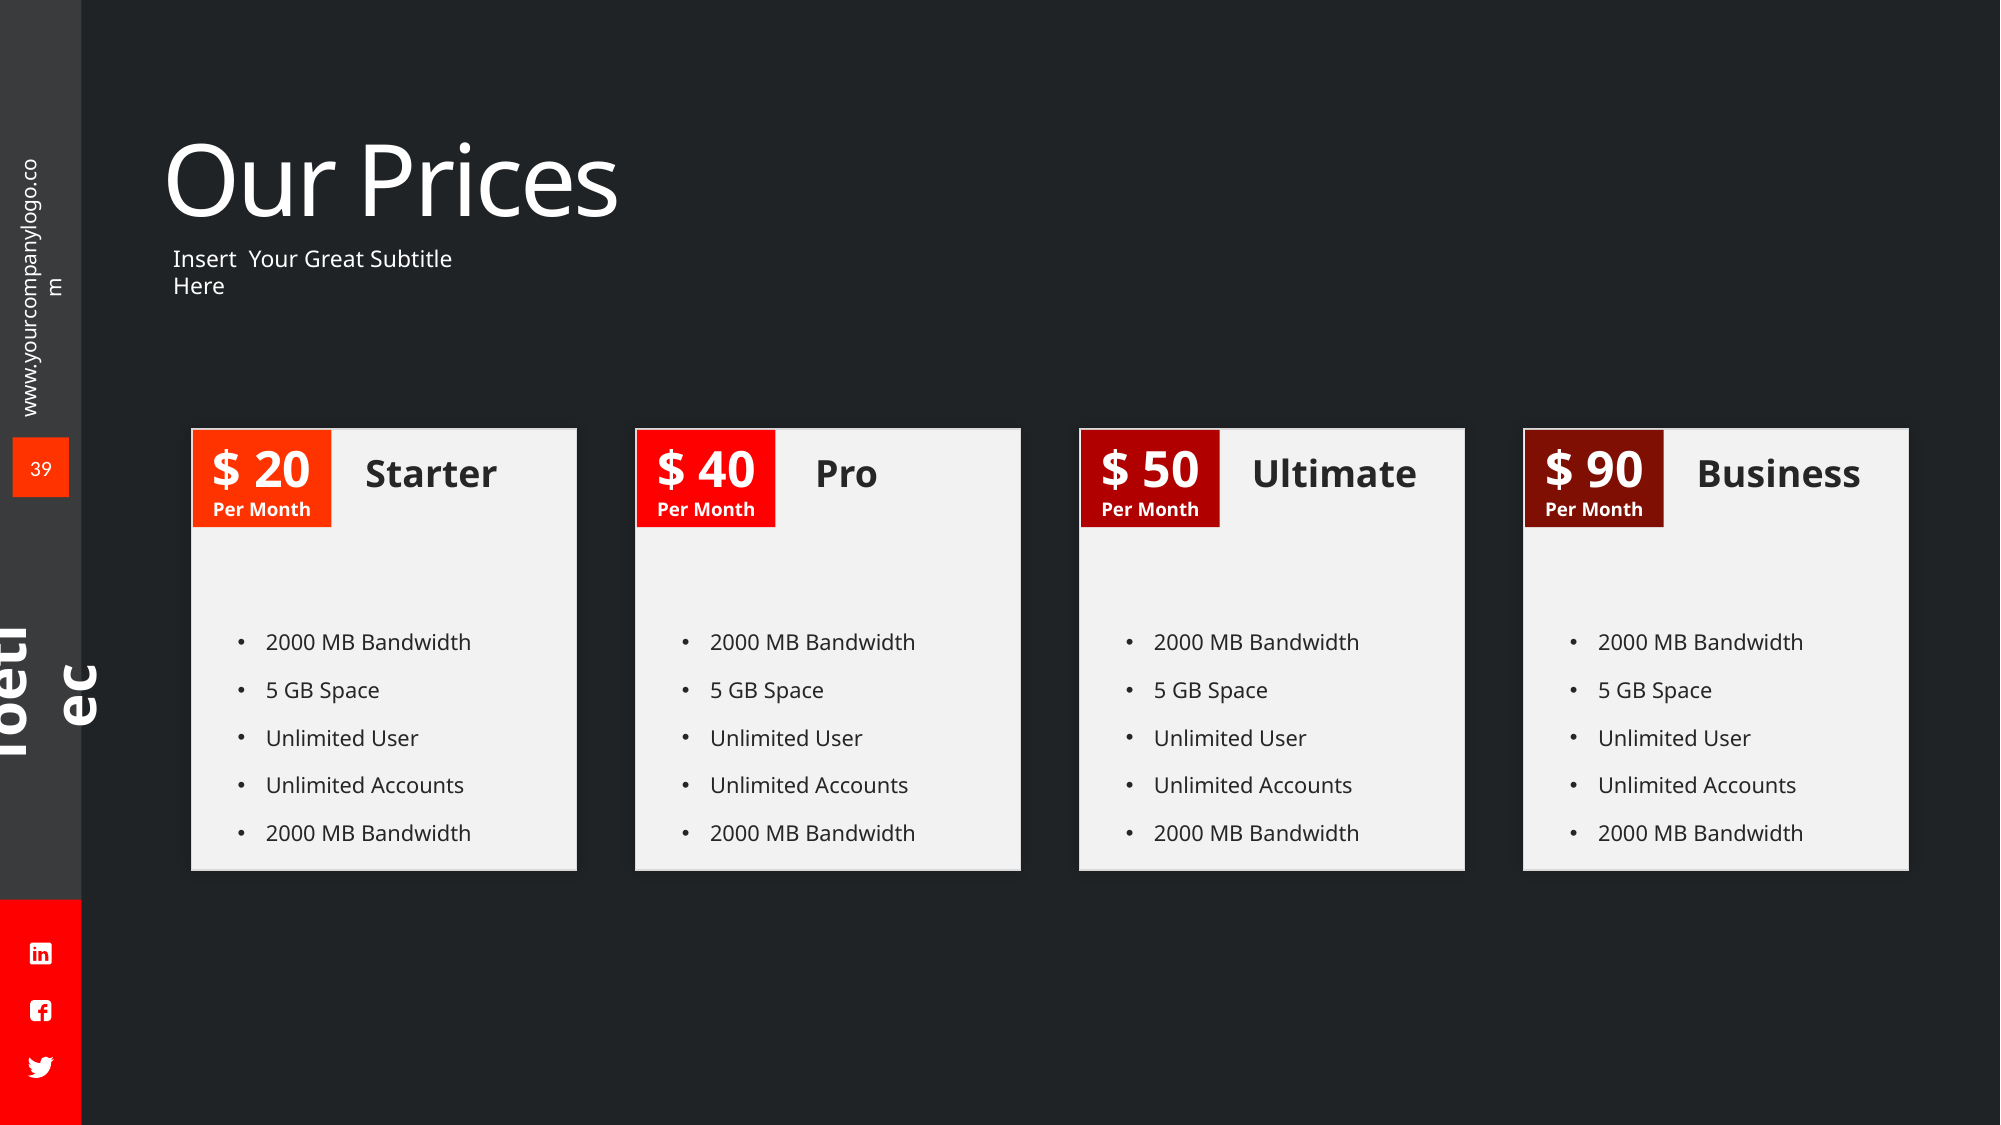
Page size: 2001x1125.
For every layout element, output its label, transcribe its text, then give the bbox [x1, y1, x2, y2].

text_box [635, 429, 1021, 870]
text_box 2000 MB Bandwidth 5 GB Space Unlimited User Unlimited Accounts 2000 MB Bandwidth [667, 608, 989, 854]
text_box Pro [800, 442, 893, 503]
text_box [191, 429, 577, 870]
text_box Our Prices [147, 116, 677, 236]
text_box Starter [350, 442, 513, 503]
text_box 2000 MB Bandwidth 5 GB Space Unlimited User Unlimited Accounts 2000 MB Bandwidth [1111, 608, 1433, 854]
text_box $ 90 Per Month [1525, 429, 1664, 528]
text_box Ultimate [1237, 442, 1433, 503]
text_box $ 20 Per Month [192, 429, 332, 528]
text_box 2000 MB Bandwidth 5 GB Space Unlimited User Unlimited Accounts 2000 MB Bandwidth [1555, 608, 1878, 854]
text_box $ 50 Per Month [1081, 429, 1220, 528]
text_box [1523, 429, 1909, 870]
text_box Business [1681, 442, 1877, 503]
text_box Insert Your Great Subtitle Here [158, 237, 512, 307]
text_box [1079, 429, 1465, 870]
text_box 2000 MB Bandwidth 5 GB Space Unlimited User Unlimited Accounts 2000 MB Bandwidth [222, 608, 545, 854]
slide_number 39 [12, 437, 69, 498]
text_box $ 40 Per Month [636, 429, 776, 528]
